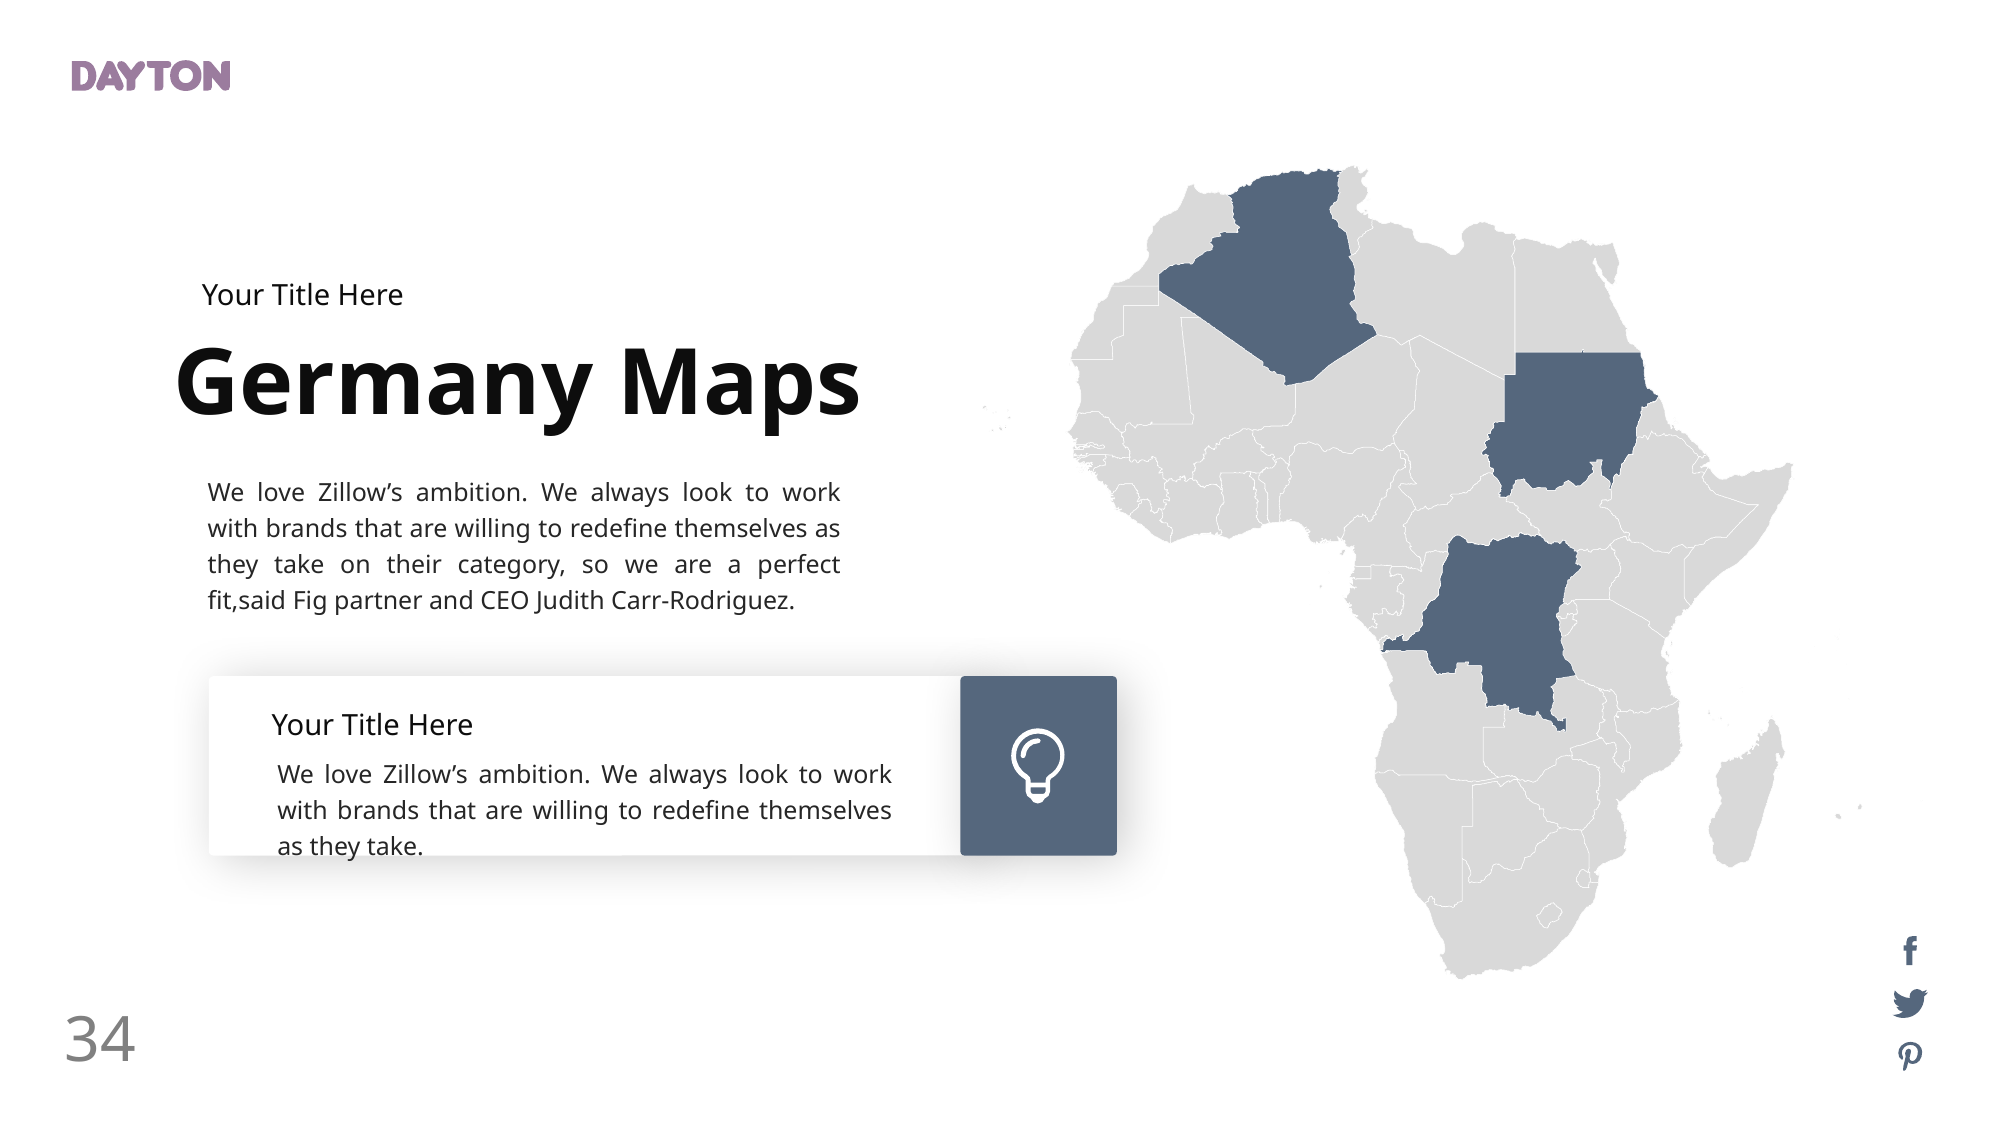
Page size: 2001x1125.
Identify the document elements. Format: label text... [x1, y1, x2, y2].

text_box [982, 165, 1923, 981]
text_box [262, 698, 909, 834]
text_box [192, 269, 844, 442]
text_box [207, 675, 961, 857]
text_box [960, 676, 1117, 856]
text_box We love Zillow’s ambition. We always look to work with brands that are willing to redefine themselves as they take on their category, so we are a perfect fit,said Fig partner and CEO Judith Carr-Rodriguez. [192, 463, 857, 622]
